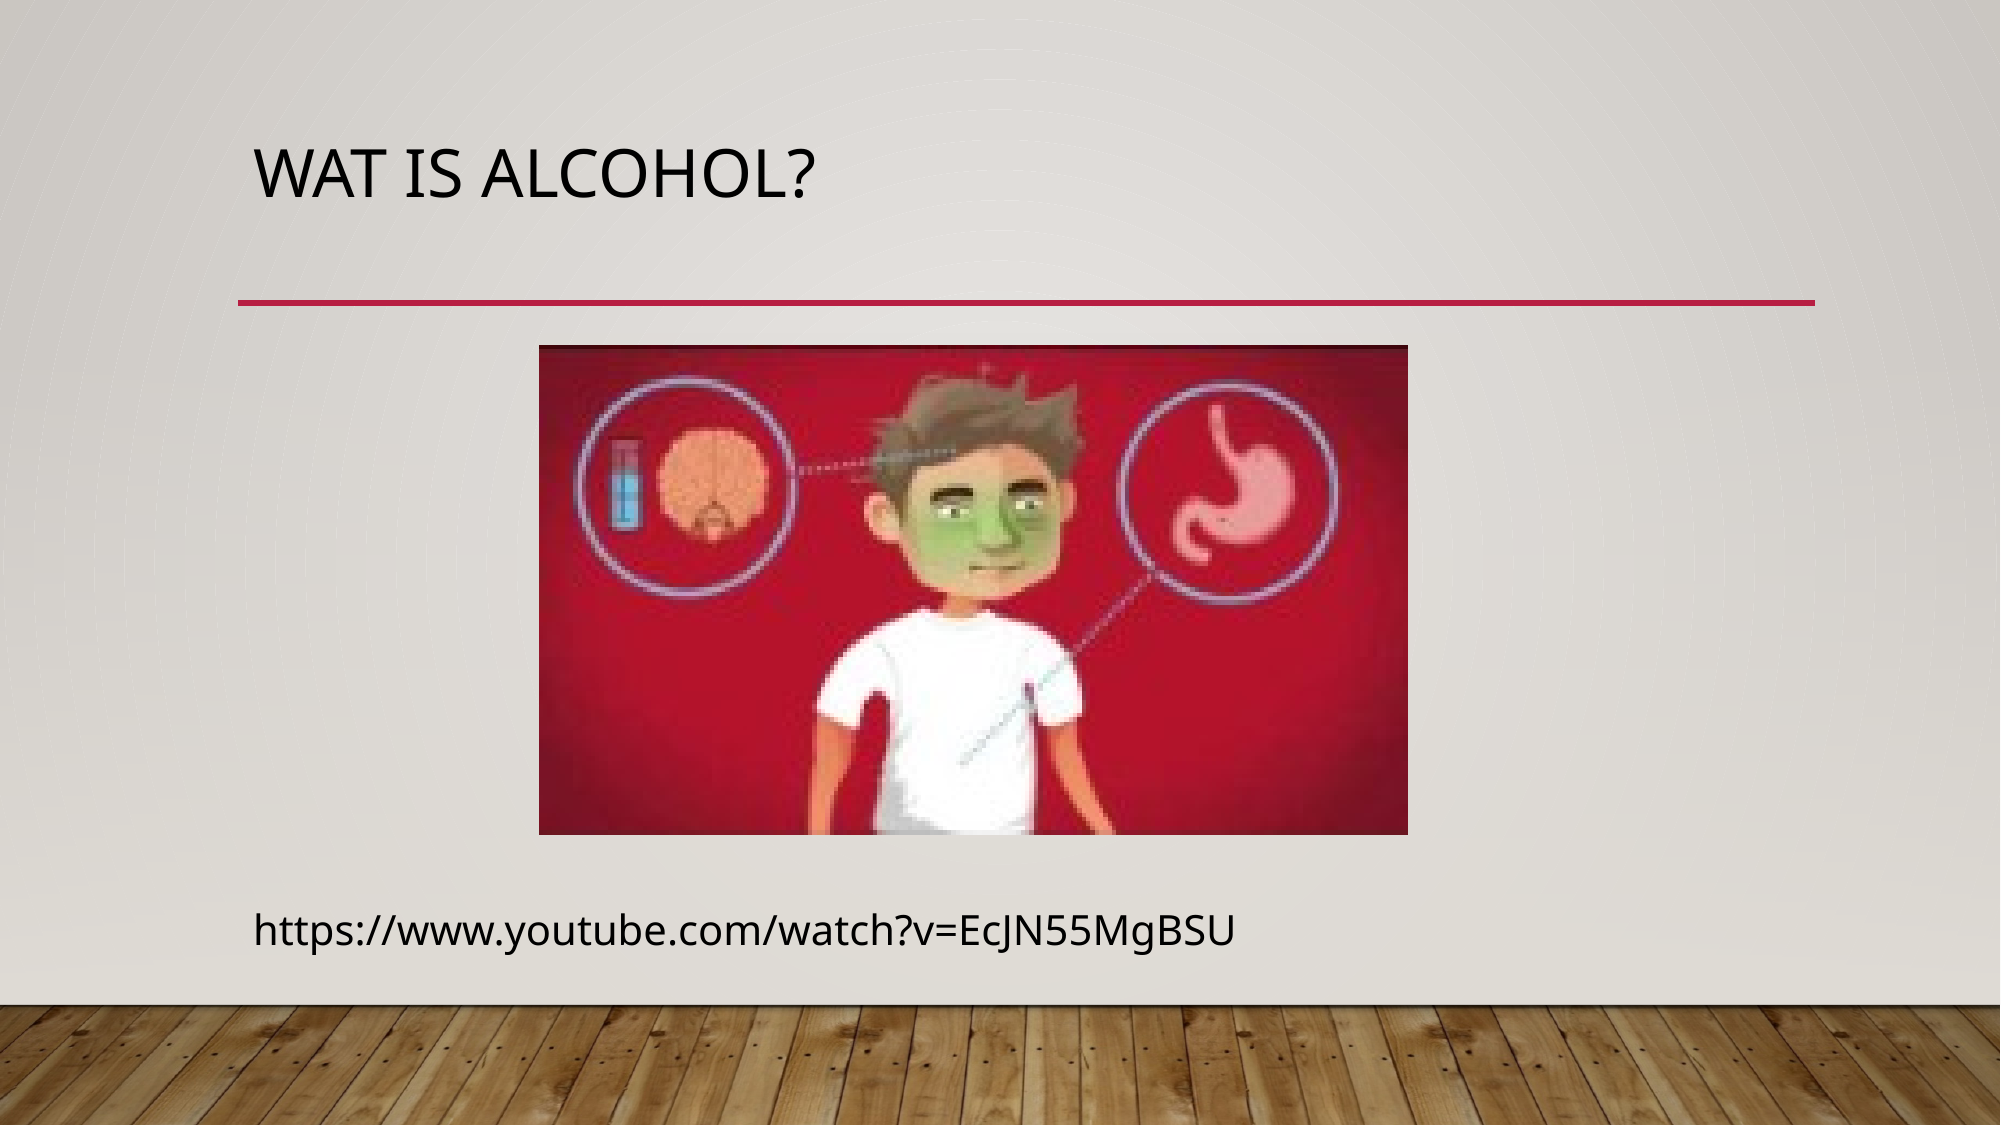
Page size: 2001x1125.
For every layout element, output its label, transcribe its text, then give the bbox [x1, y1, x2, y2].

picture [0, 1005, 2000, 1125]
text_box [538, 344, 1409, 837]
list https://www.youtube.com/watch?v=EcJN55MgBSU [238, 330, 1814, 975]
title Wat is alcohol? [238, 131, 1814, 305]
